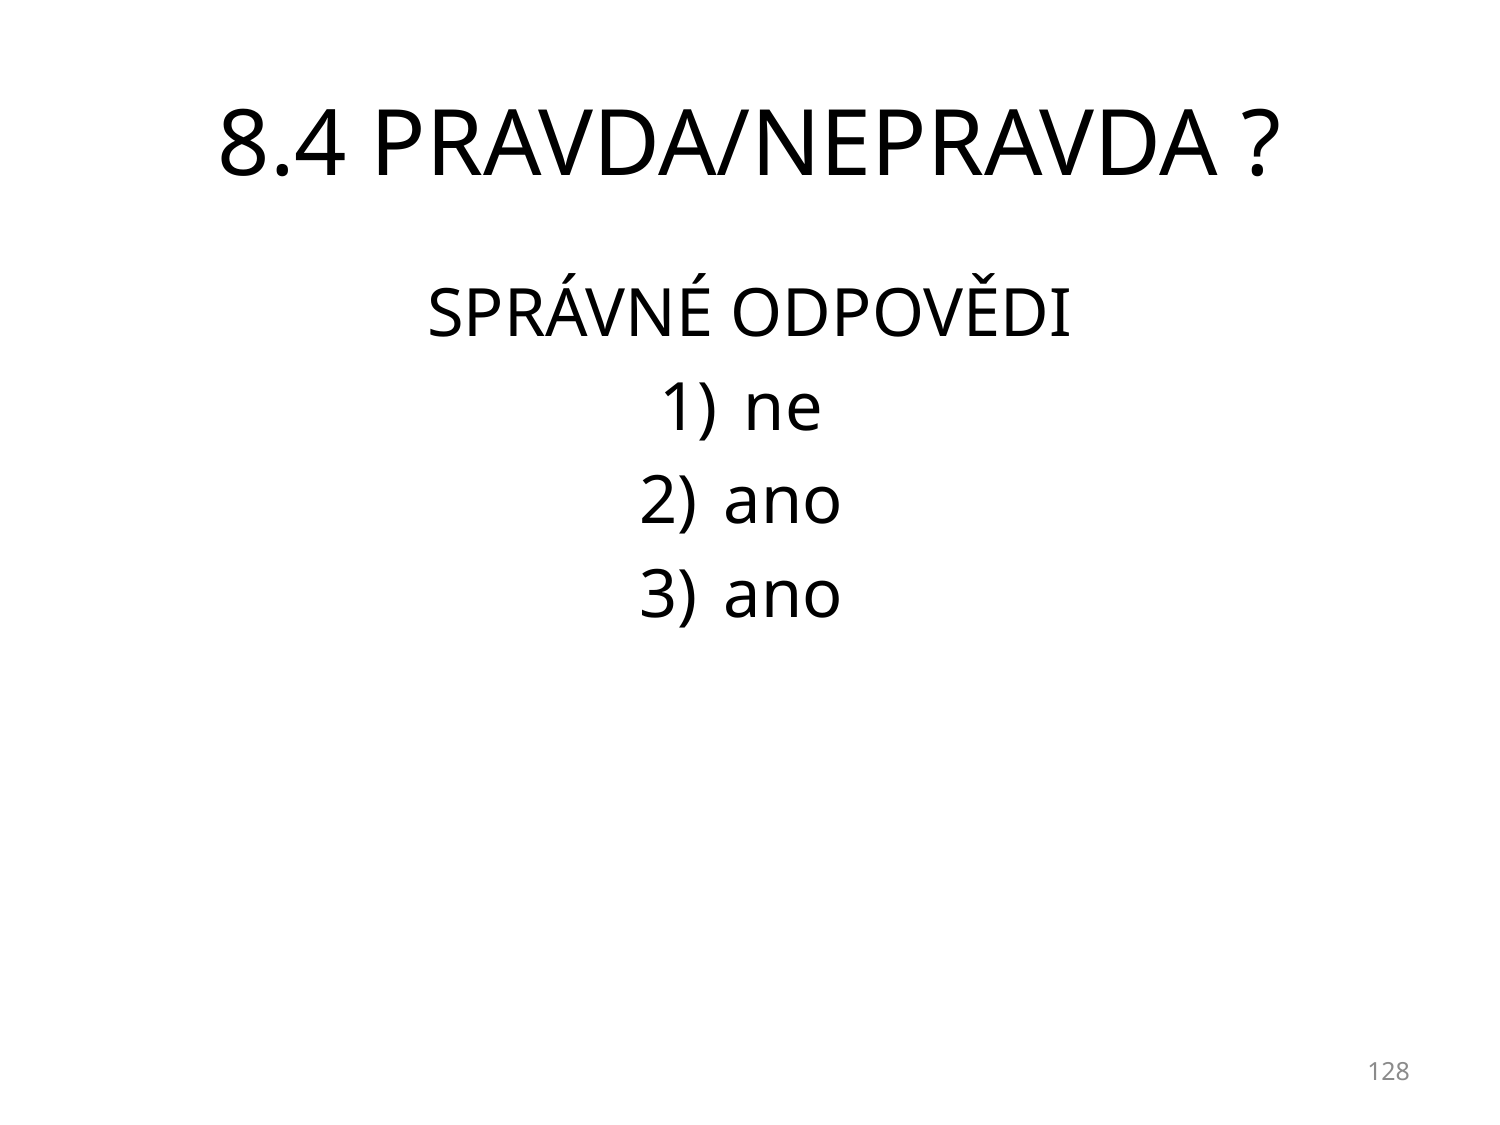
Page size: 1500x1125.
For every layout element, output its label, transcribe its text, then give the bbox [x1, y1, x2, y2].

title 8.4 PRAVDA/NEPRAVDA ? [75, 45, 1425, 233]
list SPRÁVNÉ ODPOVĚDI ne ano ano [75, 262, 1425, 1005]
slide_number 128 [1074, 1042, 1425, 1103]
